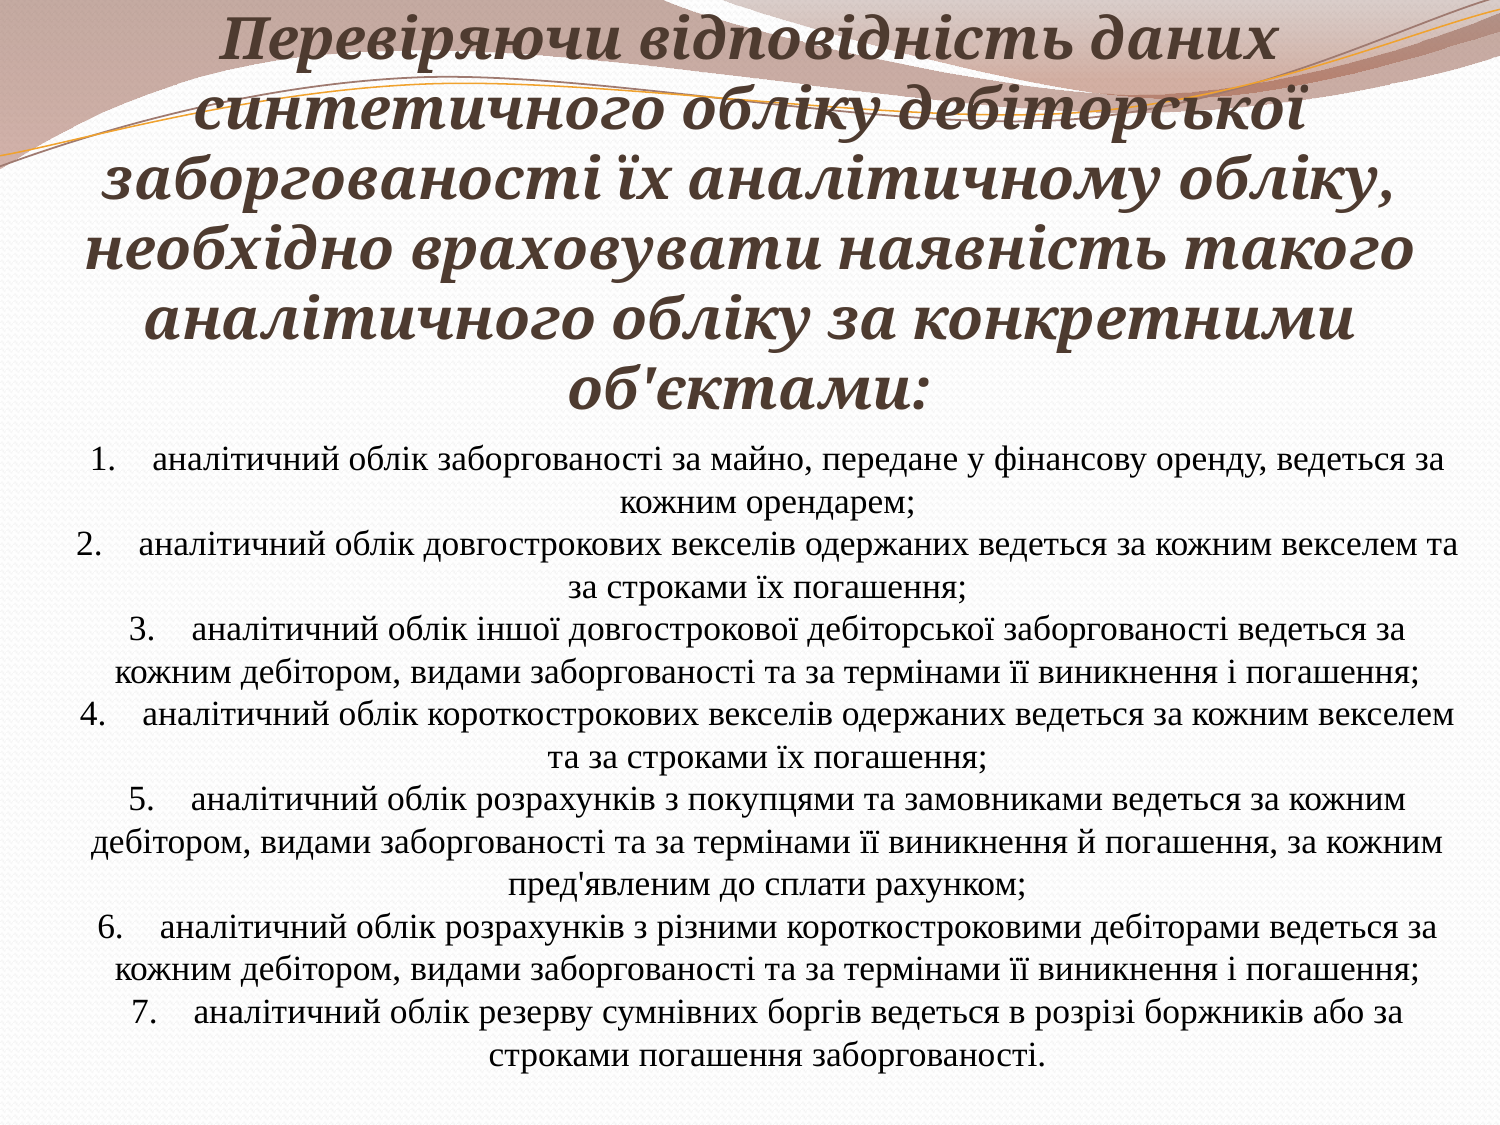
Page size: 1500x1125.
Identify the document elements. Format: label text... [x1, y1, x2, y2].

title Перевіряючи відповідність даних синтетичного обліку дебіторської заборгованості їх аналітичному обліку, необхідно враховувати наявність такого аналітичного обліку за конкретними об'єктами: [75, 115, 1425, 385]
list 1. аналітичний облік заборгованості за майно, передане у фінансову оренду, ведеться за кожним орендарем; 2. аналітичний облік довгострокових векселів одержаних ведеться за кожним векселем та за строками їх погашення; 3. аналітичний облік іншої довгострокової дебіторської заборгованості ведеться за кожним дебітором, видами заборгованості та за термінами її виникнення і погашення; 4. аналітичний облік короткострокових векселів одержаних ведеться за кожним векселем та за строками їх погашення; 5. аналітичний облік розрахунків з покупцями та замовниками ведеться за кожним дебітором, видами заборгованості та за термінами її виникнення й погашення, за кожним пред'явленим до сплати рахунком; 6. аналітичний облік розрахунків з різними короткостроковими дебіторами ведеться за кожним дебітором, видами заборгованості та за термінами її виникнення і погашення; 7. аналітичний облік резерву сумнівних боргів ведеться в розрізі боржників або за строками погашення заборгованості. [53, 385, 1483, 1106]
